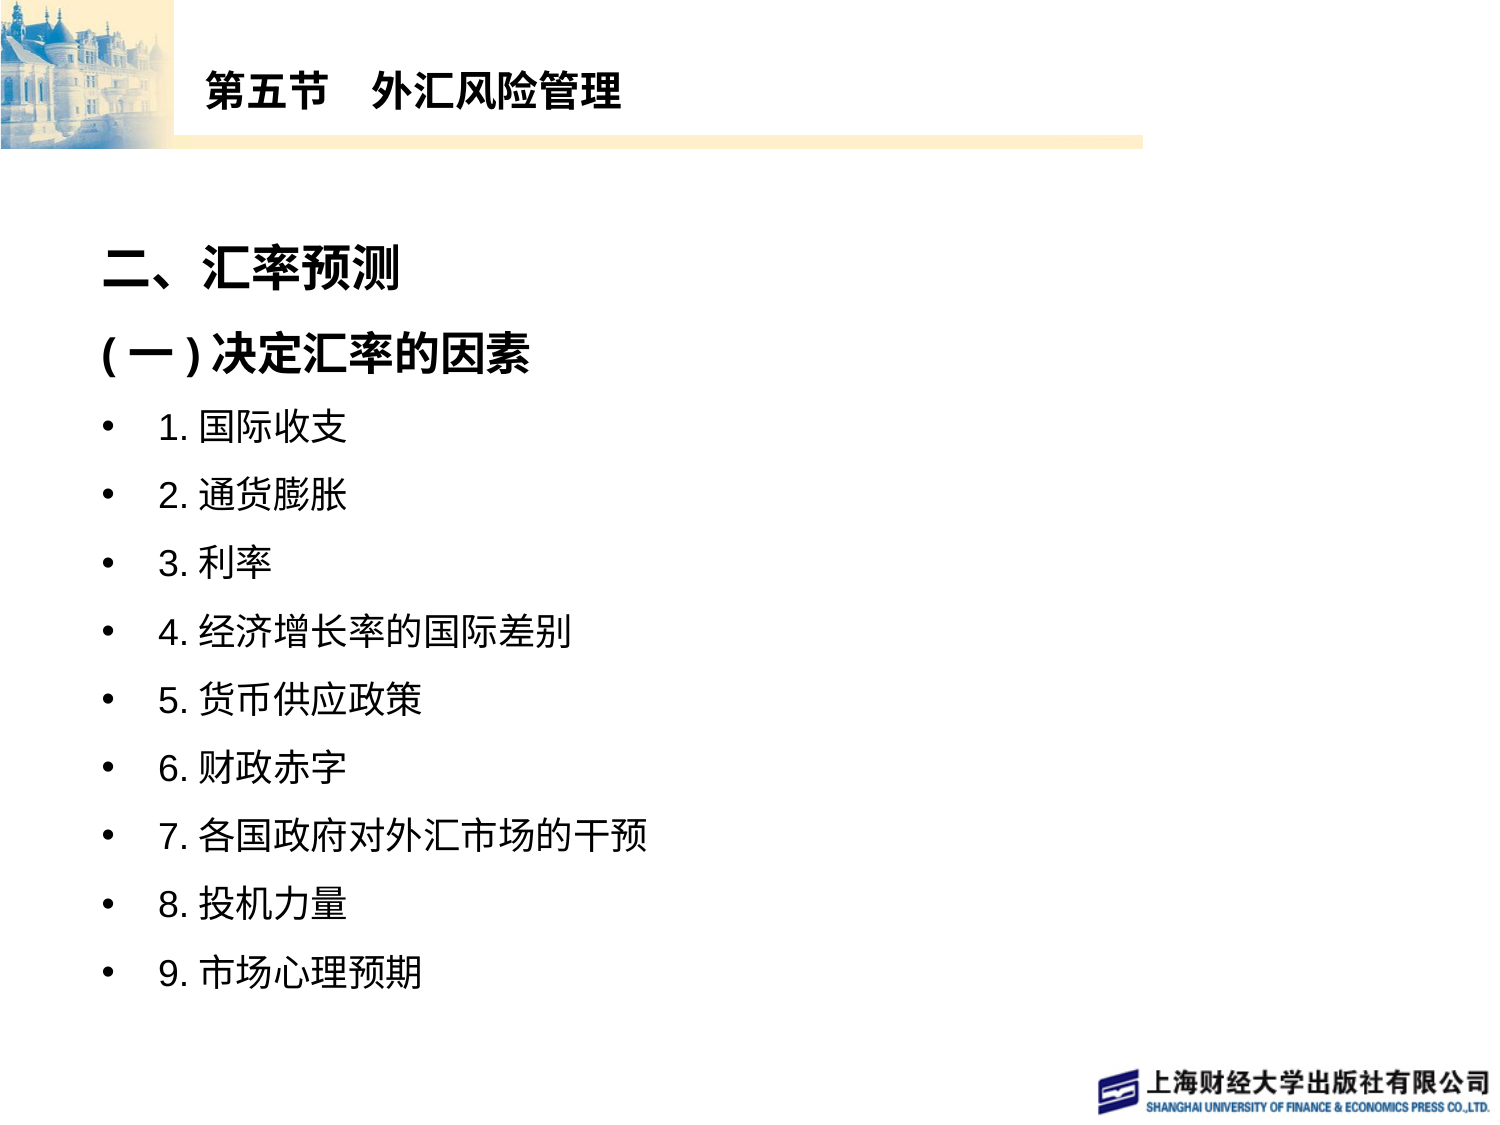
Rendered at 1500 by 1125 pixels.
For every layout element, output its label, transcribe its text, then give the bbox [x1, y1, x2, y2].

title 第五节 外汇风险管理 [189, 36, 1262, 143]
picture [0, 0, 1143, 149]
list 二、汇率预测 (一)决定汇率的因素 1.国际收支 2.通货膨胀 3.利率 4.经济增长率的国际差别 5.货币供应政策 6.财政赤字 7.各国政府对外汇市场的干预 8.投机力量 9.市场心理预期 [86, 207, 1425, 1071]
picture [1097, 1065, 1494, 1120]
